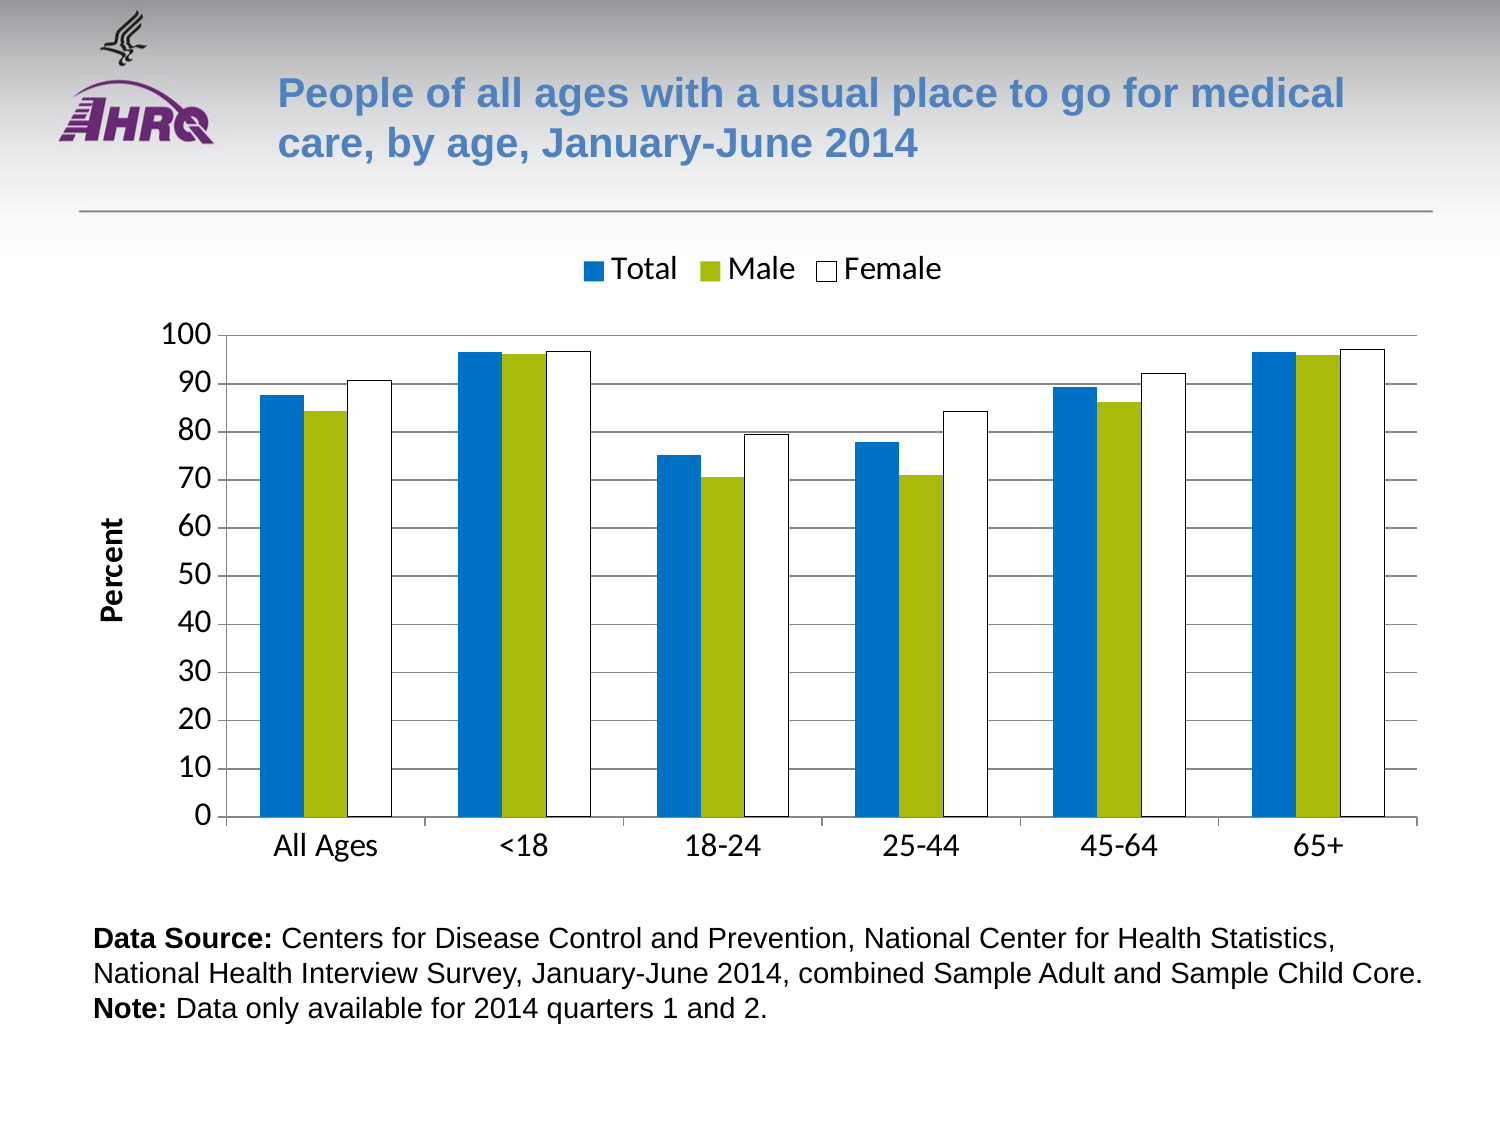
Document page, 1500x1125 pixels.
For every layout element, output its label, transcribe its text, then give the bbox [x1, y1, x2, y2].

picture [0, 0, 1500, 1125]
text_box Data Source: Centers for Disease Control and Prevention, National Center for Health Statistics, National Health Interview Survey, January-June 2014, combined Sample Adult and Sample Child Core. Note: Data only available for 2014 quarters 1 and 2. [78, 912, 1441, 1033]
title People of all ages with a usual place to go for medical care, by age, January-June 2014 [262, 45, 1425, 188]
chart [87, 237, 1438, 913]
